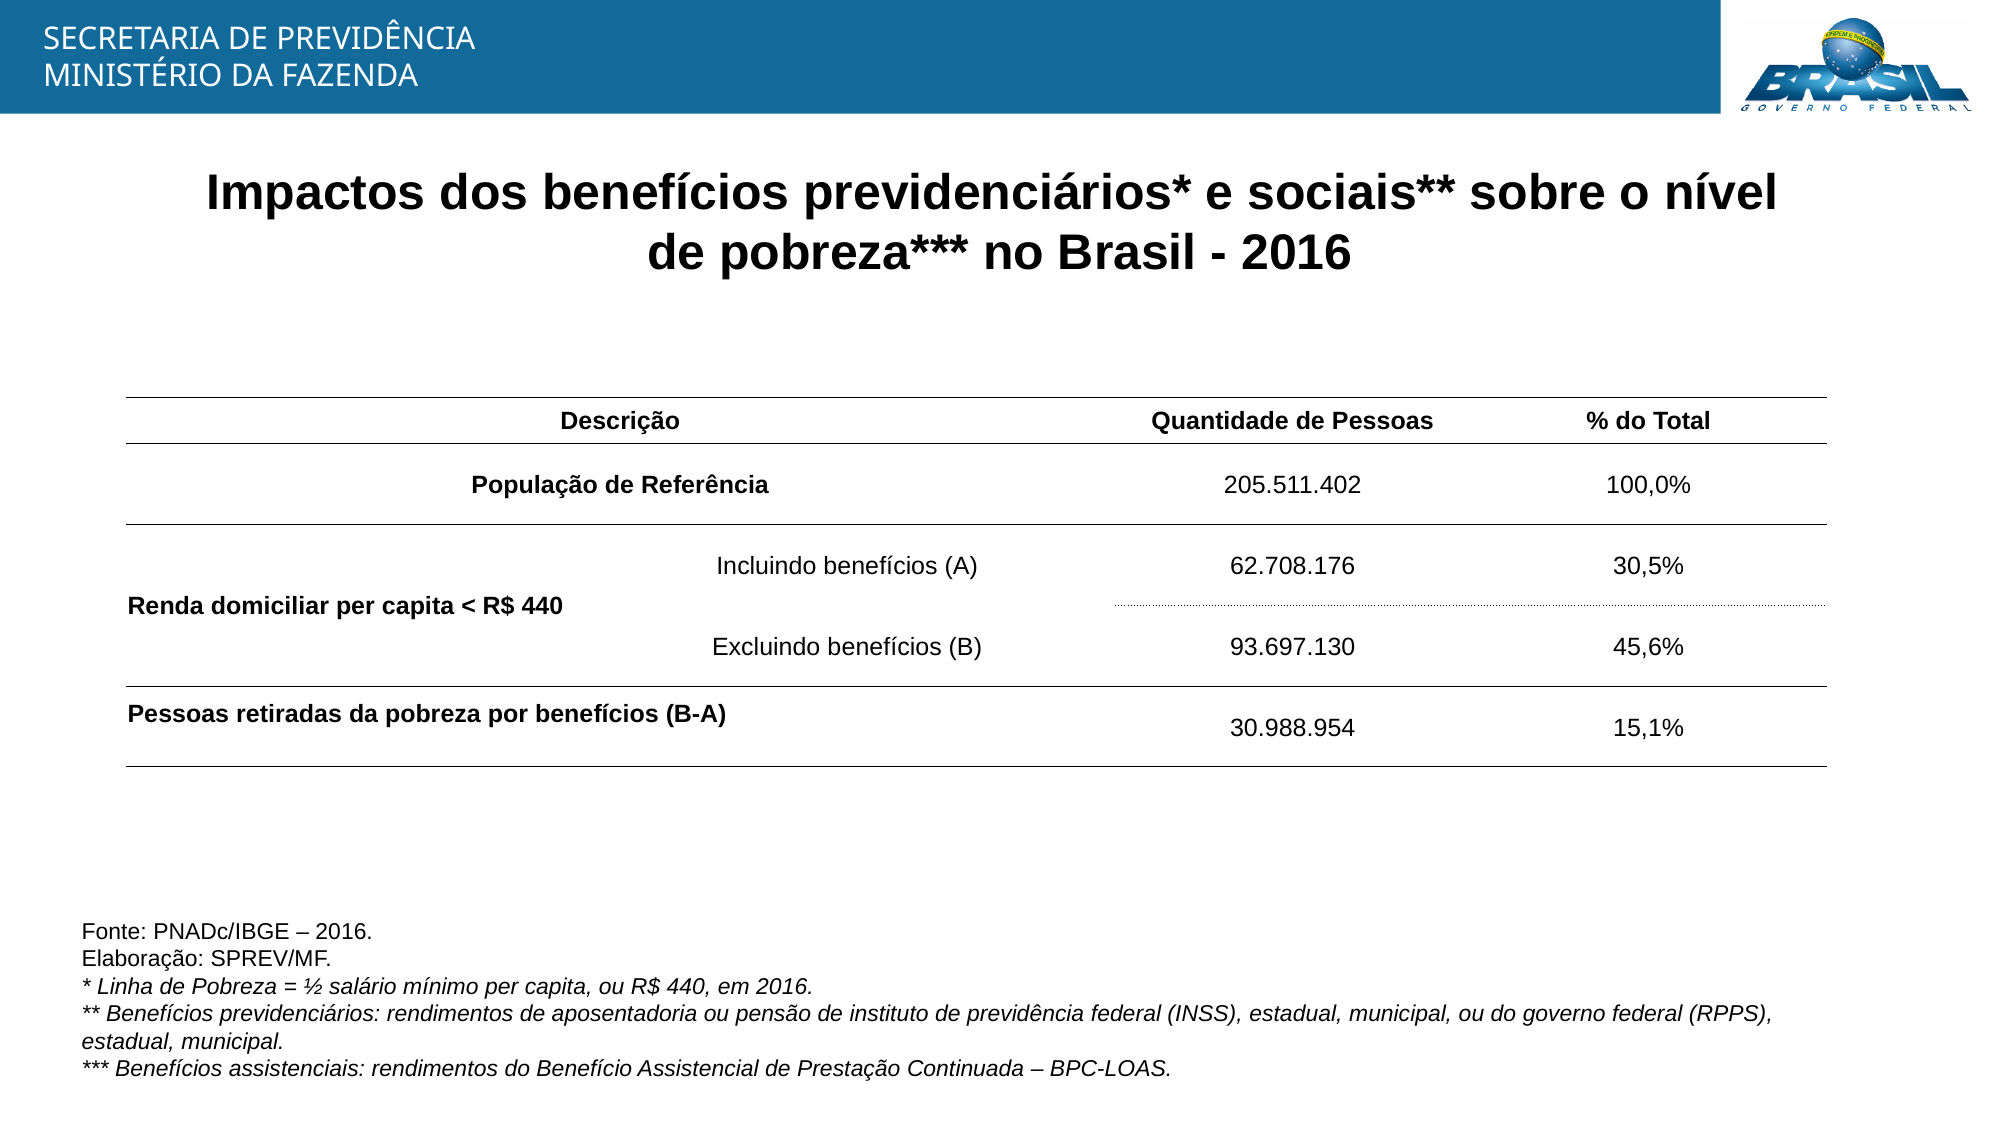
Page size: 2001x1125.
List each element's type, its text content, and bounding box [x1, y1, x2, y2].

table_cell 62.708.176 [1115, 525, 1471, 605]
table_cell 15,1% [1471, 687, 1827, 766]
table_cell 30.988.954 [1115, 687, 1471, 766]
table_cell 45,6% [1471, 605, 1827, 686]
text_box Impactos dos benefícios previdenciários* e sociais** sobre o nível de pobreza*** no Brasil - 2016 [173, 113, 1827, 327]
table_cell 100,0% [1471, 444, 1827, 524]
table_cell 205.511.402 [1115, 444, 1471, 524]
table_cell População de Referência [126, 444, 1115, 524]
table_cell 93.697.130 [1115, 605, 1471, 686]
table_cell Renda domiciliar per capita < R$ 440 [126, 525, 580, 686]
table_cell Pessoas retiradas da pobreza por benefícios (B-A) [126, 687, 1115, 766]
table_cell Incluindo benefícios (A) [580, 525, 1115, 605]
picture [1741, 18, 1972, 111]
table_header % do Total [1471, 398, 1827, 443]
table_header Descrição [126, 398, 1115, 443]
table_header Quantidade de Pessoas [1115, 398, 1471, 443]
table_cell Excluindo benefícios (B) [580, 605, 1115, 686]
text_box Fonte: PNADc/IBGE – 2016. Elaboração: SPREV/MF. * Linha de Pobreza = ½ salário mínimo per capita, ou R$ 440, em 2016. ** Benefícios previdenciários: rendimentos de aposentadoria ou pensão de instituto de previdência federal (INSS), estadual, municipal, ou do governo federal (RPPS), estadual, municipal. *** Benefícios assistenciais: rendimentos do Benefício Assistencial de Prestação Continuada – BPC-LOAS. [66, 909, 1827, 1114]
table_cell 30,5% [1471, 525, 1827, 605]
